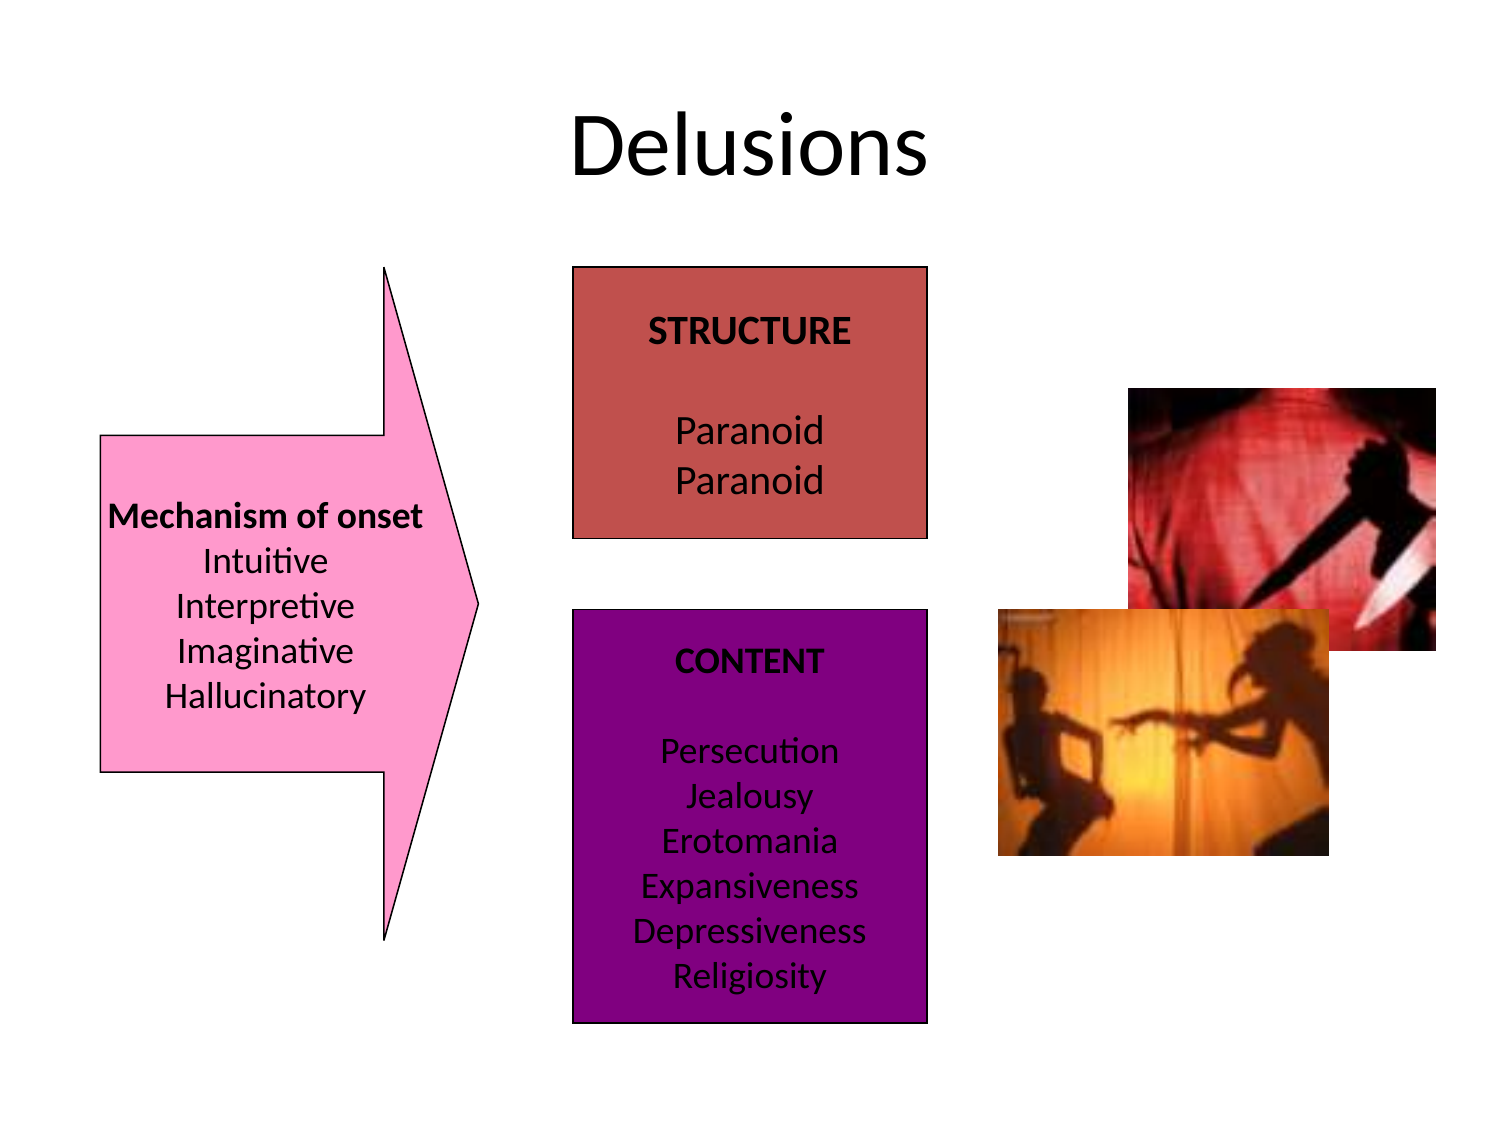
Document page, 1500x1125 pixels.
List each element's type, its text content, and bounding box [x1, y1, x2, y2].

title Delusions [75, 45, 1425, 233]
text_box STRUCTURE Paranoid Paranoid [572, 267, 927, 539]
text_box CONTENT Persecution Jealousy Erotomania Expansiveness Depressiveness Religiosity [572, 609, 927, 1024]
picture [997, 388, 1436, 856]
text_box Mechanism of onset Intuitive Interpretive Imaginative Hallucinatory [100, 267, 479, 941]
